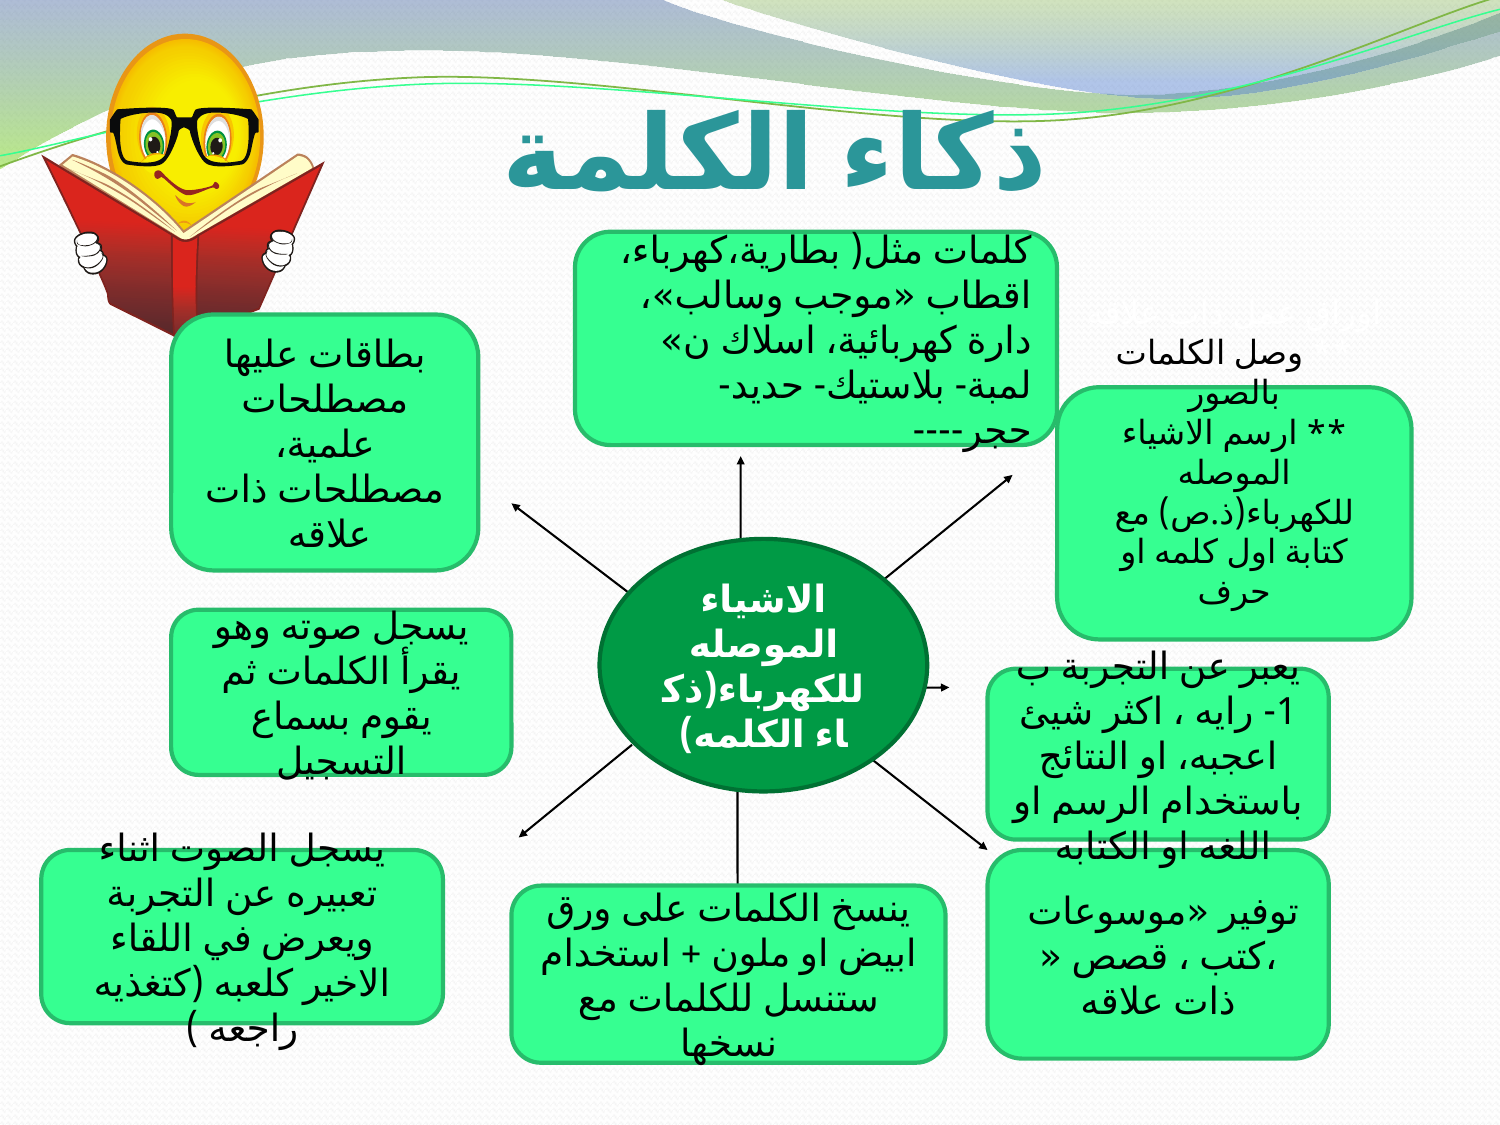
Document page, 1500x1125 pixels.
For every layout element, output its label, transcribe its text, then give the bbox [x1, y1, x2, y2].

text_box [886, 474, 1013, 578]
text_box [874, 761, 988, 850]
text_box [736, 456, 745, 537]
text_box يعبر عن التجربة ب 1- رايه ، اكثر شيئ اعجبه، او النتائج باستخدام الرسم او اللغه او الكتابه [985, 666, 1331, 842]
text_box يسجل صوته وهو يقرأ الكلمات ثم يقوم بسماع التسجيل [169, 607, 514, 778]
text_box بطاقات عليها مصطلحات علمية، مصطلحات ذات علاقه [169, 312, 481, 573]
text_box كلمات مثل( بطارية،كهرباء، اقطاب «موجب وسالب»، دارة كهربائية، اسلاك ن» لمبة- بلاستيك- حديد- حجر---- [572, 229, 1060, 448]
text_box يسجل الصوت اثناء تعبيره عن التجربة ويعرض في اللقاء الاخير كلعبه (كتغذيه راجعه ) [39, 847, 446, 1026]
text_box [927, 683, 950, 692]
picture [41, 33, 326, 341]
text_box اوراق عمل ذات علاقه ** وصل الكلمات بالصور ** ارسم الاشياء الموصله للكهرباء(ذ.ص) مع كتابة اول كلمه او حرف [1054, 385, 1414, 642]
text_box ينسخ الكلمات على ورق ابيض او ملون + استخدام ستنسل للكلمات مع نسخها [509, 883, 948, 1065]
text_box [511, 503, 627, 592]
text_box الاشياء الموصله للكهرباء(ذكاء الكلمه) [597, 536, 930, 794]
text_box توفير «موسوعات ،كتب ، قصص « ذات علاقه [985, 847, 1331, 1061]
text_box [518, 745, 632, 838]
title ذكاء الكلمة [330, 72, 1475, 211]
